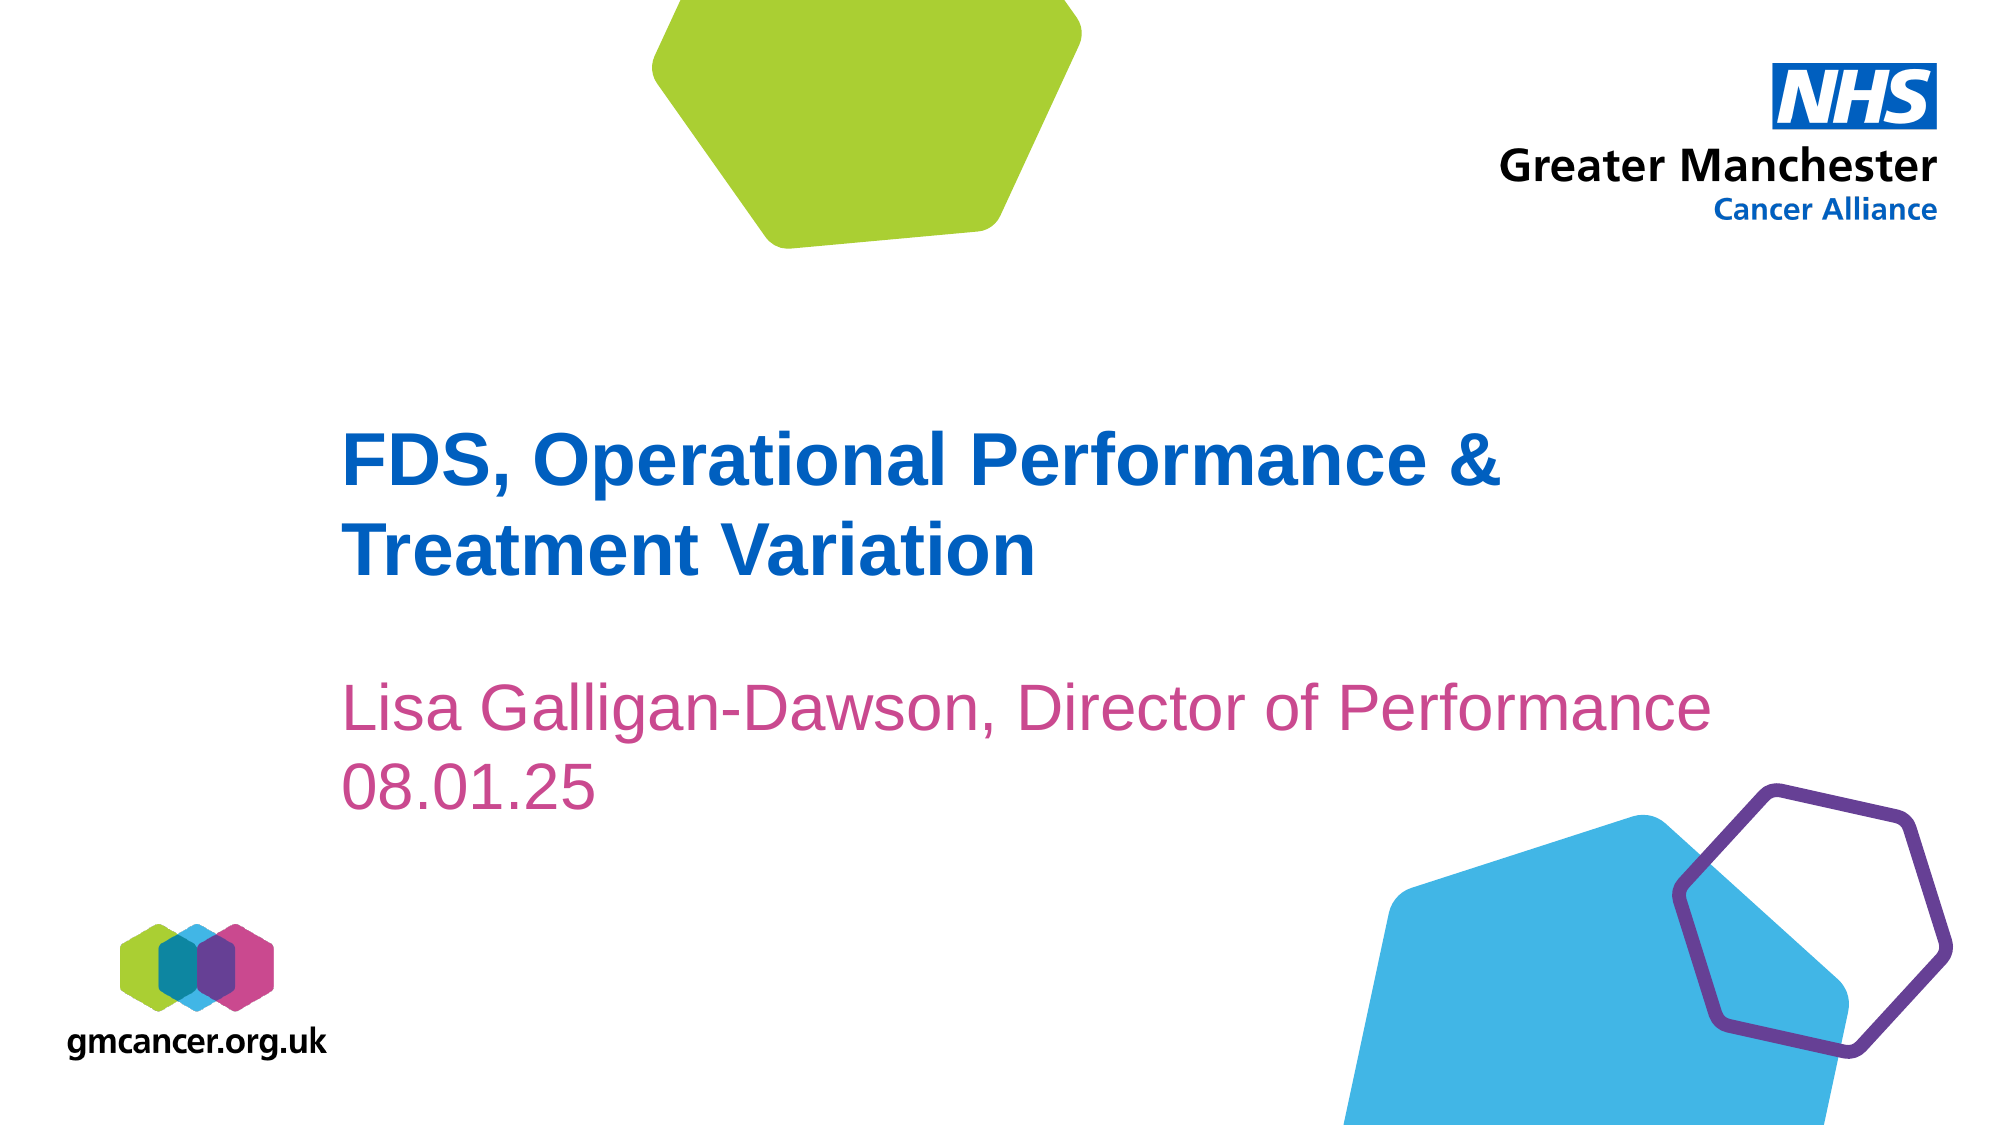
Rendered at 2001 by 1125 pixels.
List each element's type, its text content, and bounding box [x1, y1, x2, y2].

list Lisa Galligan-Dawson, Director of Performance 08.01.25 [326, 657, 1755, 826]
picture [66, 923, 327, 1062]
picture [1500, 63, 1937, 220]
list FDS, Operational Performance & Treatment Variation [326, 403, 1797, 563]
